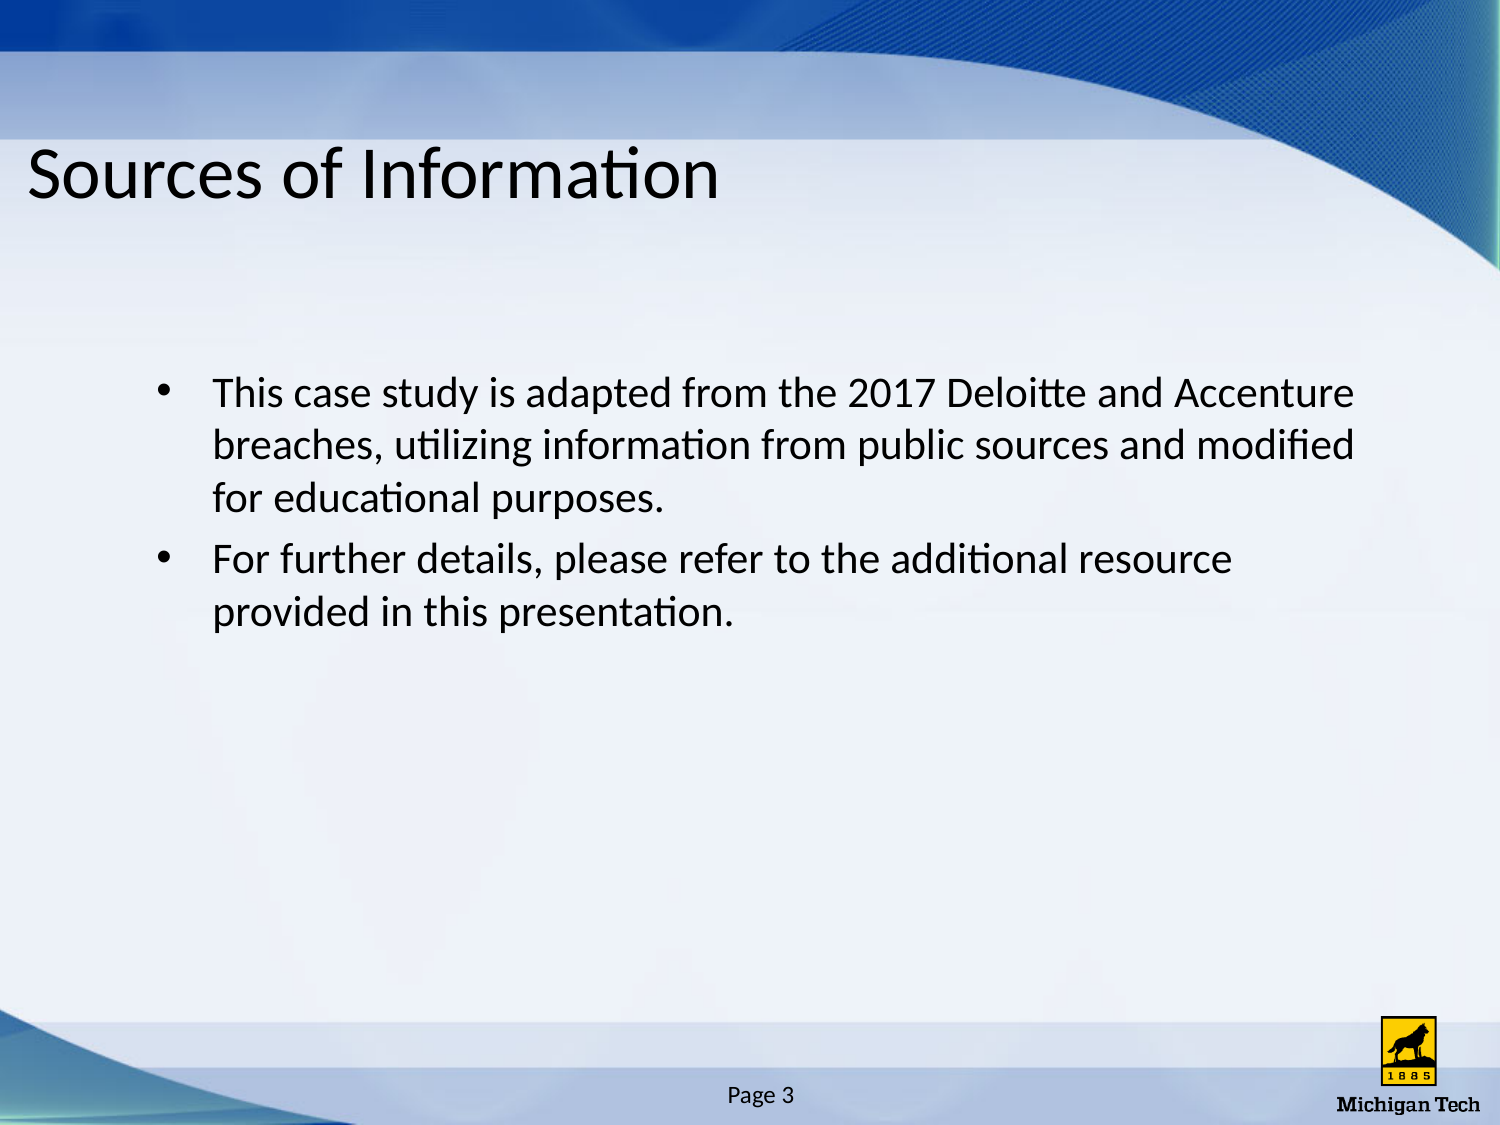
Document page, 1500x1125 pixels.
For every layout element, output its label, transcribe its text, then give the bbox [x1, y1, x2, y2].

title Sources of Information [12, 75, 1263, 263]
text_box This case study is adapted from the 2017 Deloitte and Accenture breaches, utilizing information from public sources and modified for educational purposes. For further details, please refer to the additional resource provided in this presentation. [141, 356, 1406, 863]
picture [0, 0, 1500, 1125]
